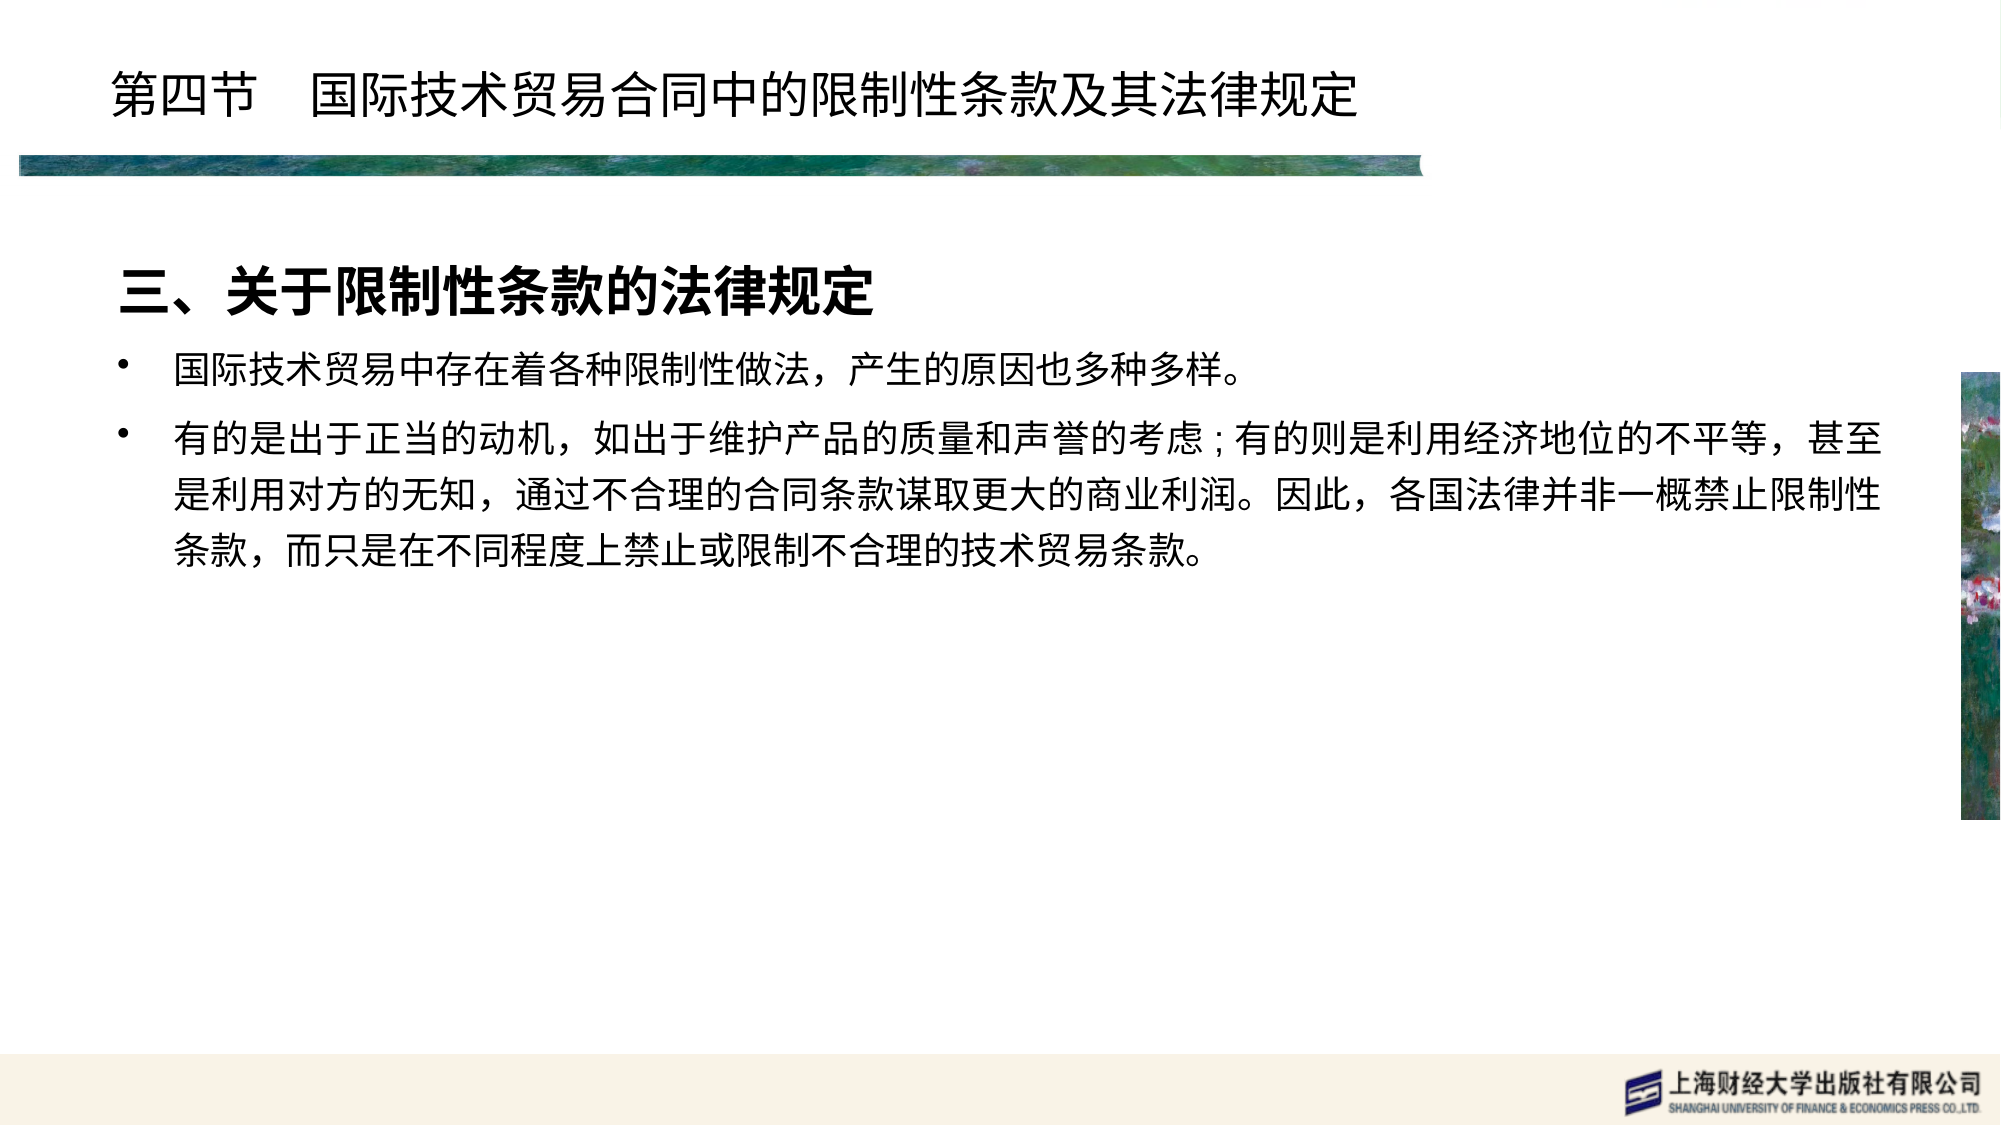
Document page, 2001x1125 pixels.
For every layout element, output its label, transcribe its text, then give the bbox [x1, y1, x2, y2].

list 三、关于限制性条款的法律规定 国际技术贸易中存在着各种限制性做法，产生的原因也多种多样。 有的是出于正当的动机，如出于维护产品的质量和声誉的考虑;有的则是利用经济地位的不平等，甚至是利用对方的无知，通过不合理的合同条款谋取更大的商业利润。因此，各国法律并非一概禁止限制性条款，而只是在不同程度上禁止或限制不合理的技术贸易条款。 [102, 233, 1898, 1032]
title 第四节 国际技术贸易合同中的限制性条款及其法律规定 [94, 42, 1451, 146]
picture [0, 0, 2001, 1125]
